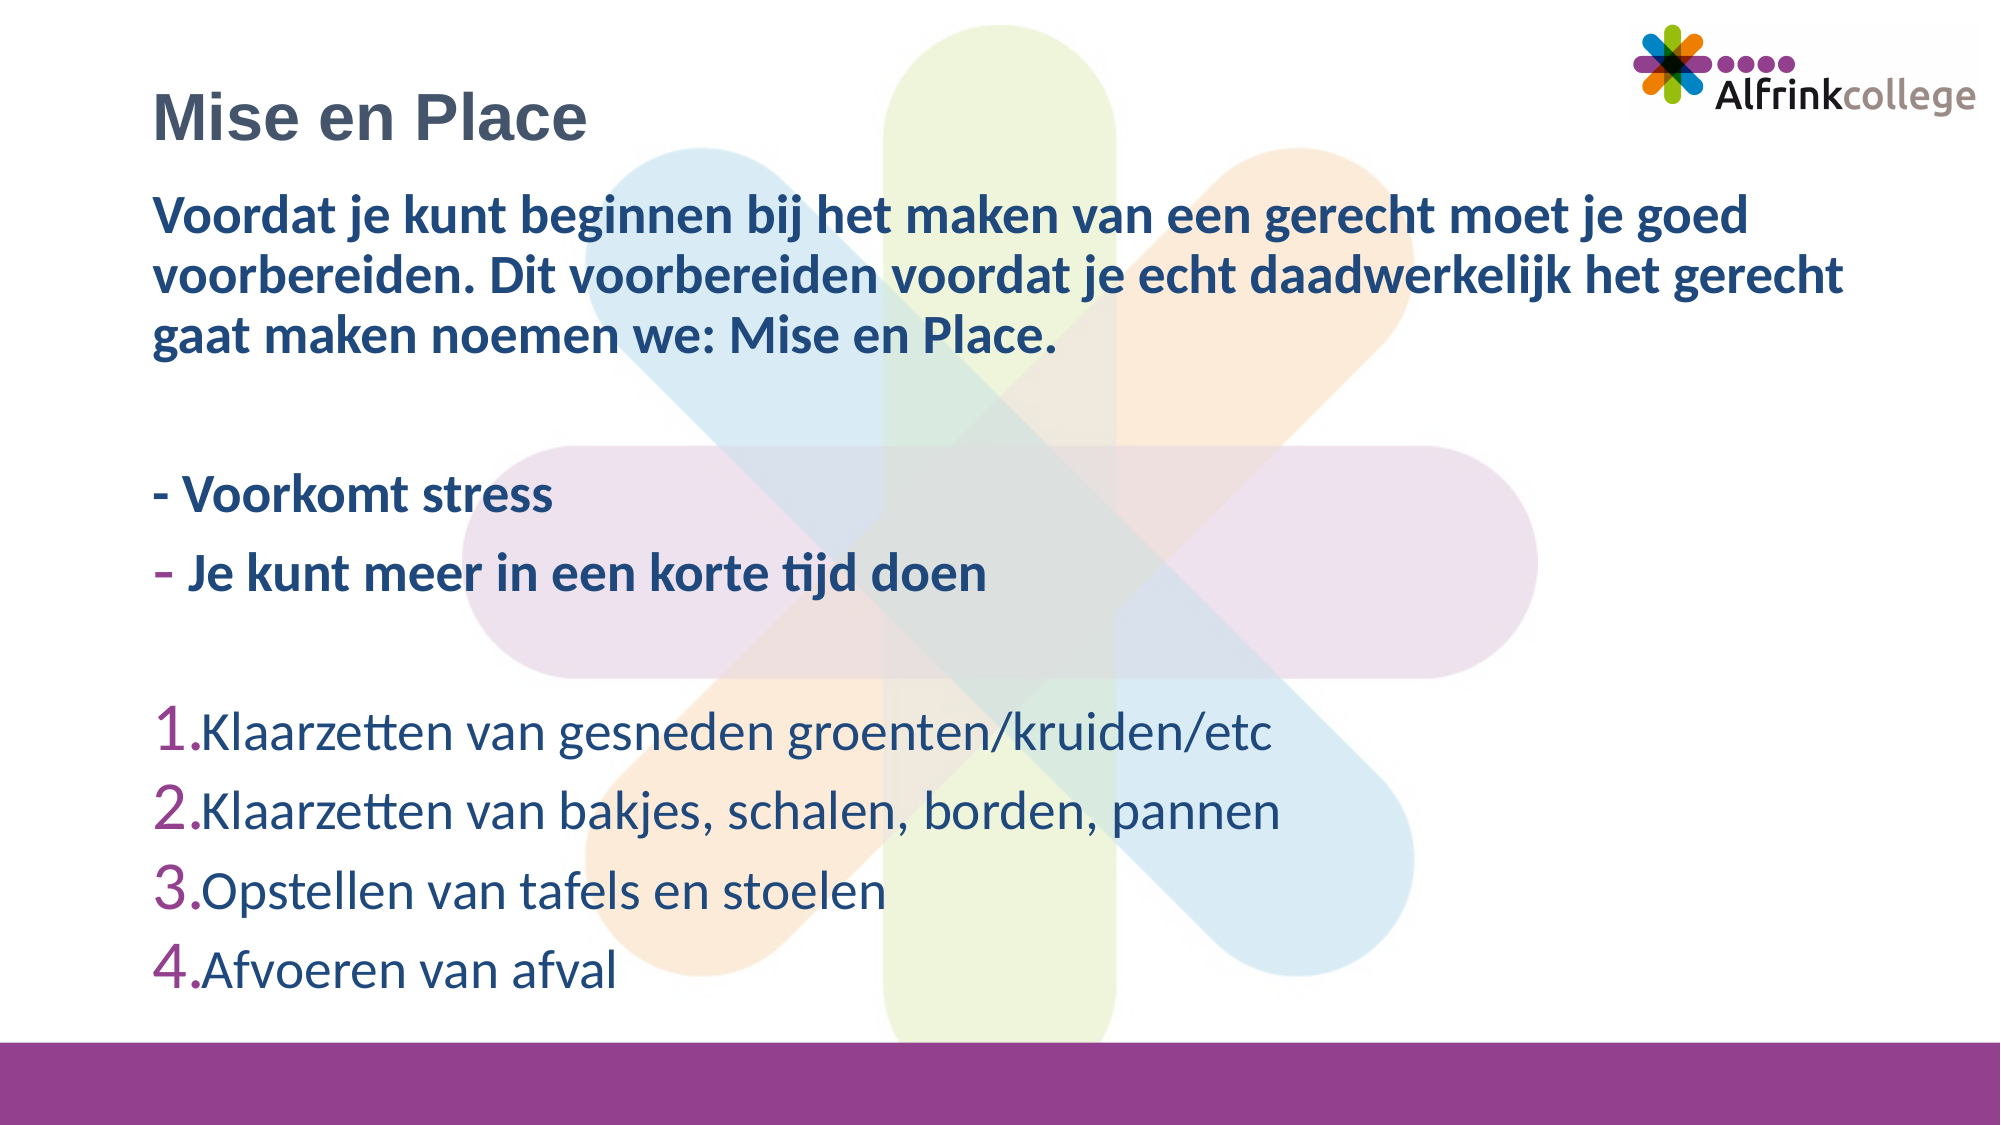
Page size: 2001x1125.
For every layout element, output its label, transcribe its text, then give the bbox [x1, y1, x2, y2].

list Voordat je kunt beginnen bij het maken van een gerecht moet je goed voorbereiden. Dit voorbereiden voordat je echt daadwerkelijk het gerecht gaat maken noemen we: Mise en Place. - Voorkomt stress Je kunt meer in een korte tijd doen Klaarzetten van gesneden groenten/kruiden/etc Klaarzetten van bakjes, schalen, borden, pannen Opstellen van tafels en stoelen Afvoeren van afval [137, 178, 1863, 1014]
picture [1630, 22, 1979, 121]
title Mise en Place [137, 59, 1689, 178]
